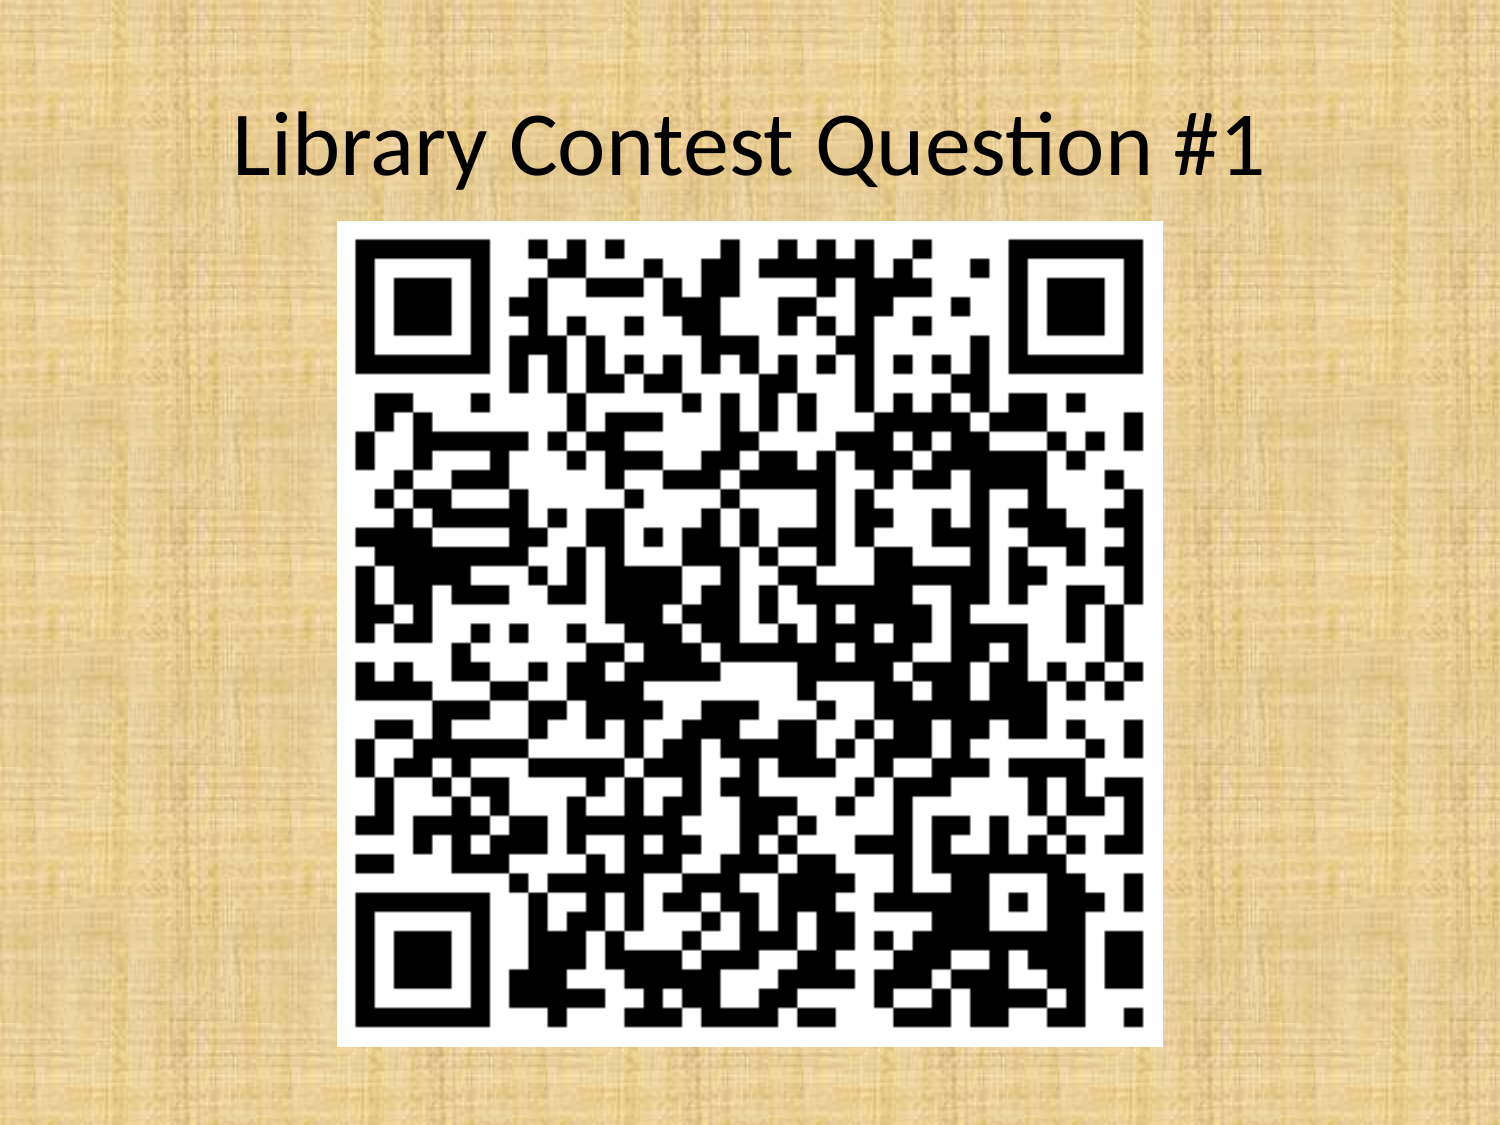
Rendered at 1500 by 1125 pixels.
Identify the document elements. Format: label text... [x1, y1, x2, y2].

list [337, 220, 1163, 1047]
title Library Contest Question #1 [75, 45, 1425, 233]
picture [0, 0, 1500, 1125]
